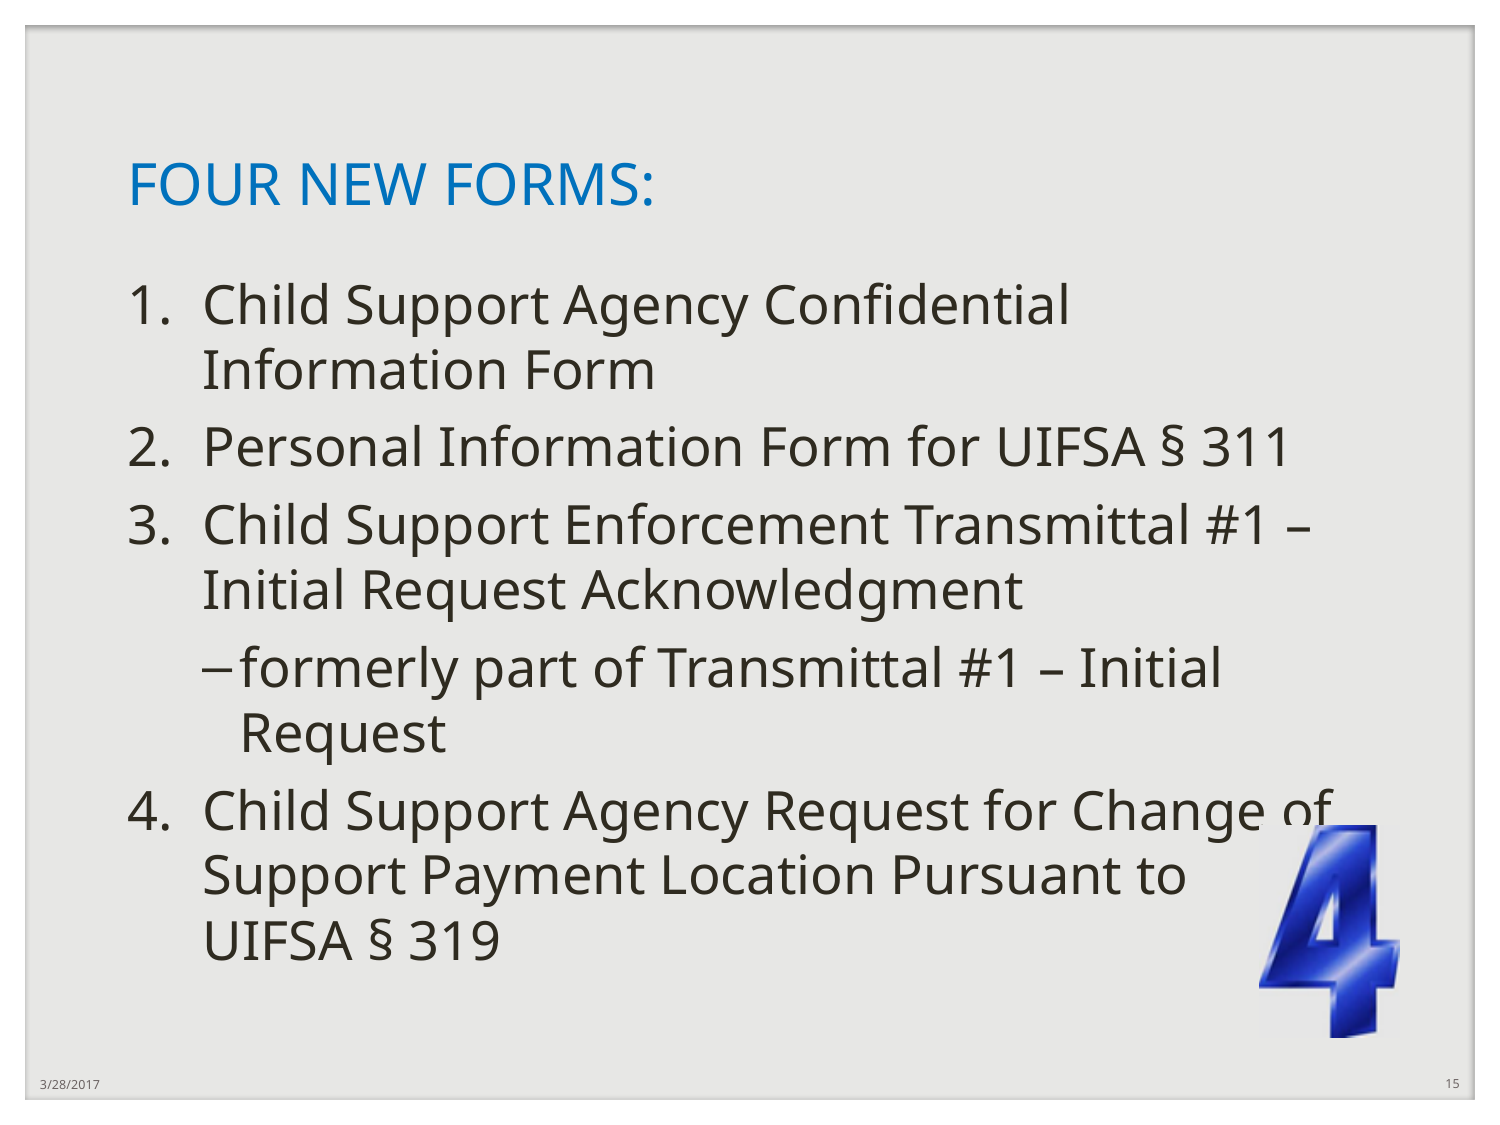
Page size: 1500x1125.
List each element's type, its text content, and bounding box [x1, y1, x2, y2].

title Four New forms: [112, 139, 1350, 225]
picture [1259, 825, 1401, 1038]
list Child Support Agency Confidential Information Form Personal Information Form for UIFSA § 311 Child Support Enforcement Transmittal #1 – Initial Request Acknowledgment formerly part of Transmittal #1 – Initial Request Child Support Agency Request for Change of Support Payment Location Pursuant to UIFSA § 319 [112, 262, 1350, 1013]
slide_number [24, 1069, 375, 1100]
slide_number 15 [1125, 1069, 1475, 1100]
